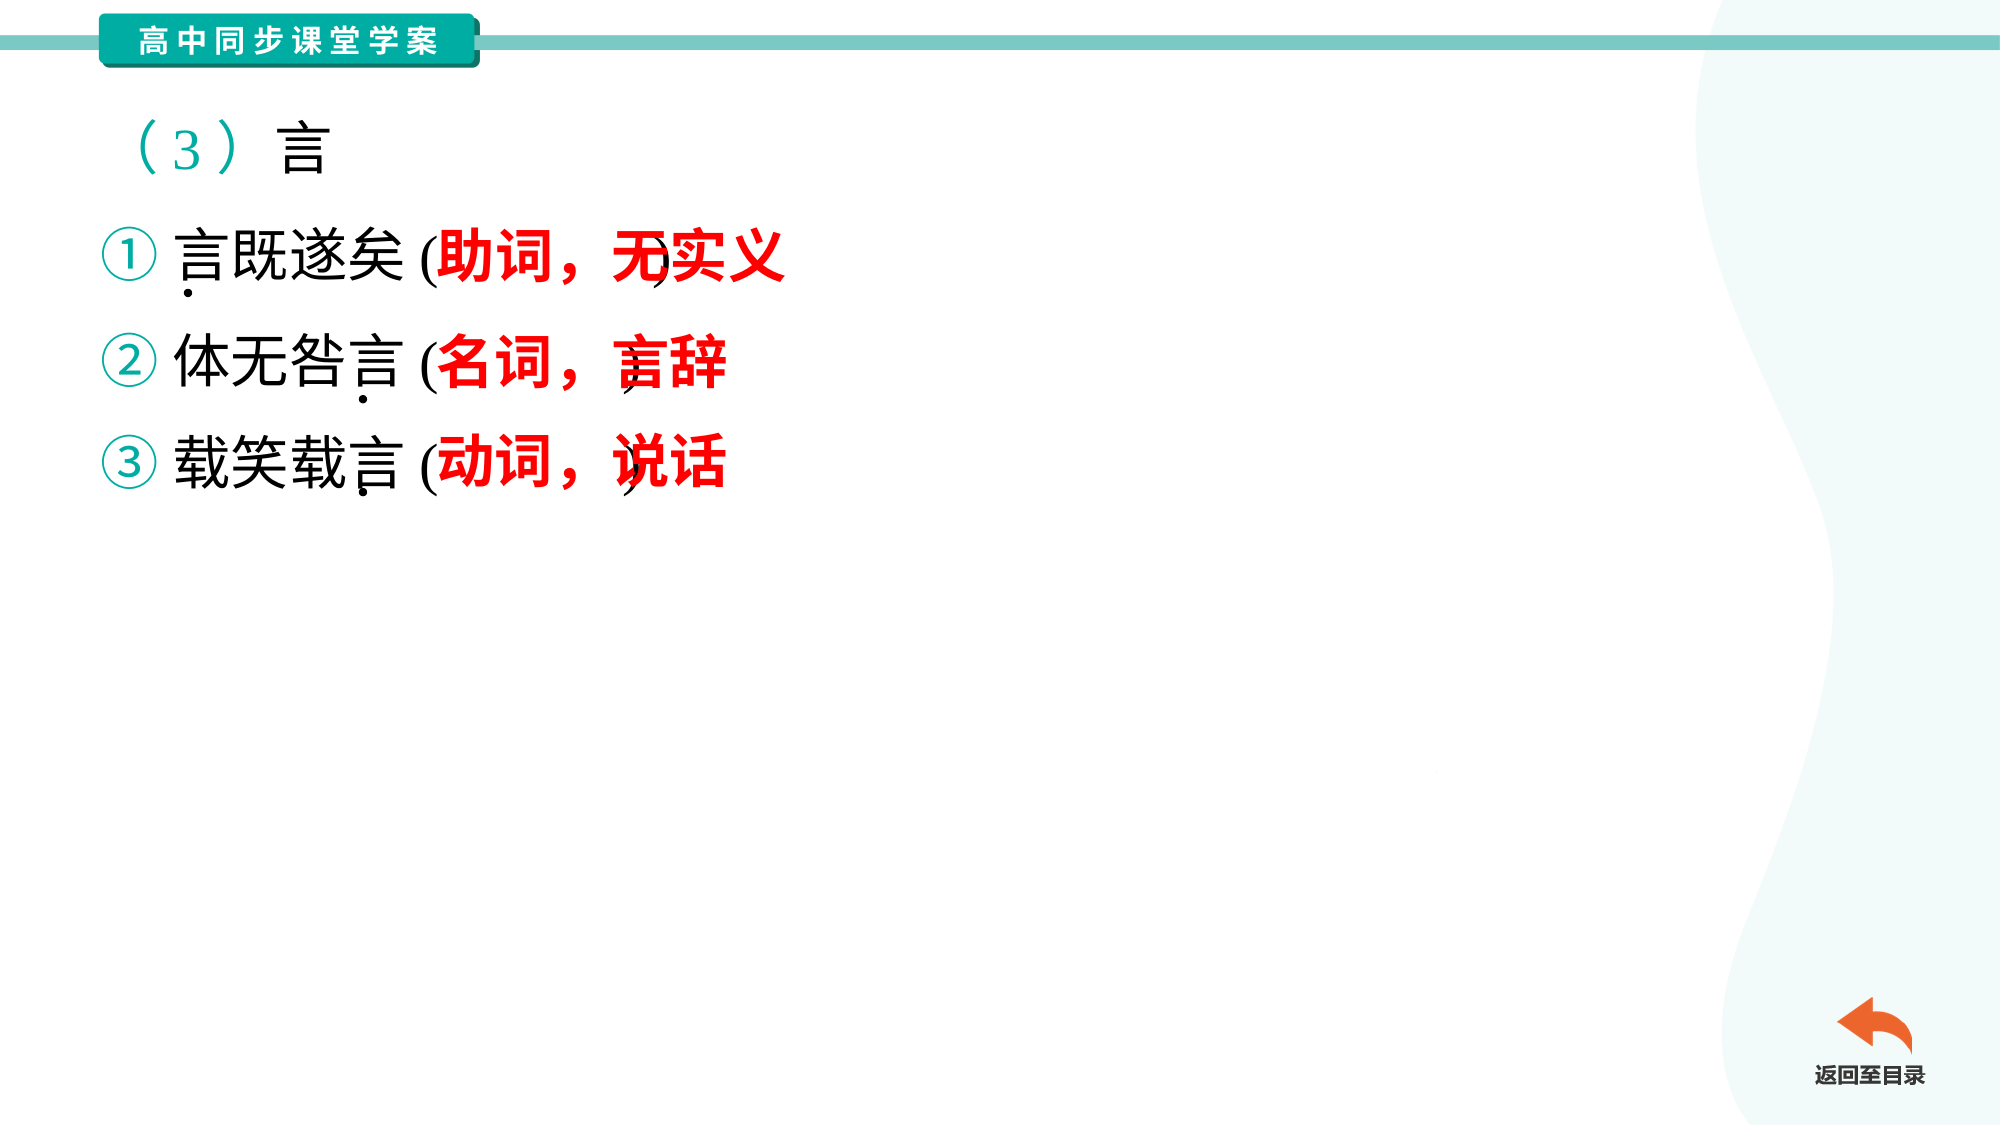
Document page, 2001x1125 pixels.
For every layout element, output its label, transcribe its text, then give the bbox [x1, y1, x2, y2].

text_box [358, 395, 368, 404]
picture [0, 0, 2000, 1125]
text_box 动词，说话 [414, 391, 751, 483]
text_box [183, 288, 193, 298]
text_box ①言既遂矣( ) ②体无咎言( ) ③载笑载言( ) [100, 181, 1899, 485]
text_box 助词，无实义 [414, 182, 809, 277]
text_box 名词，言辞 [414, 289, 751, 383]
text_box [358, 487, 368, 497]
text_box （3）言 [100, 76, 1899, 170]
